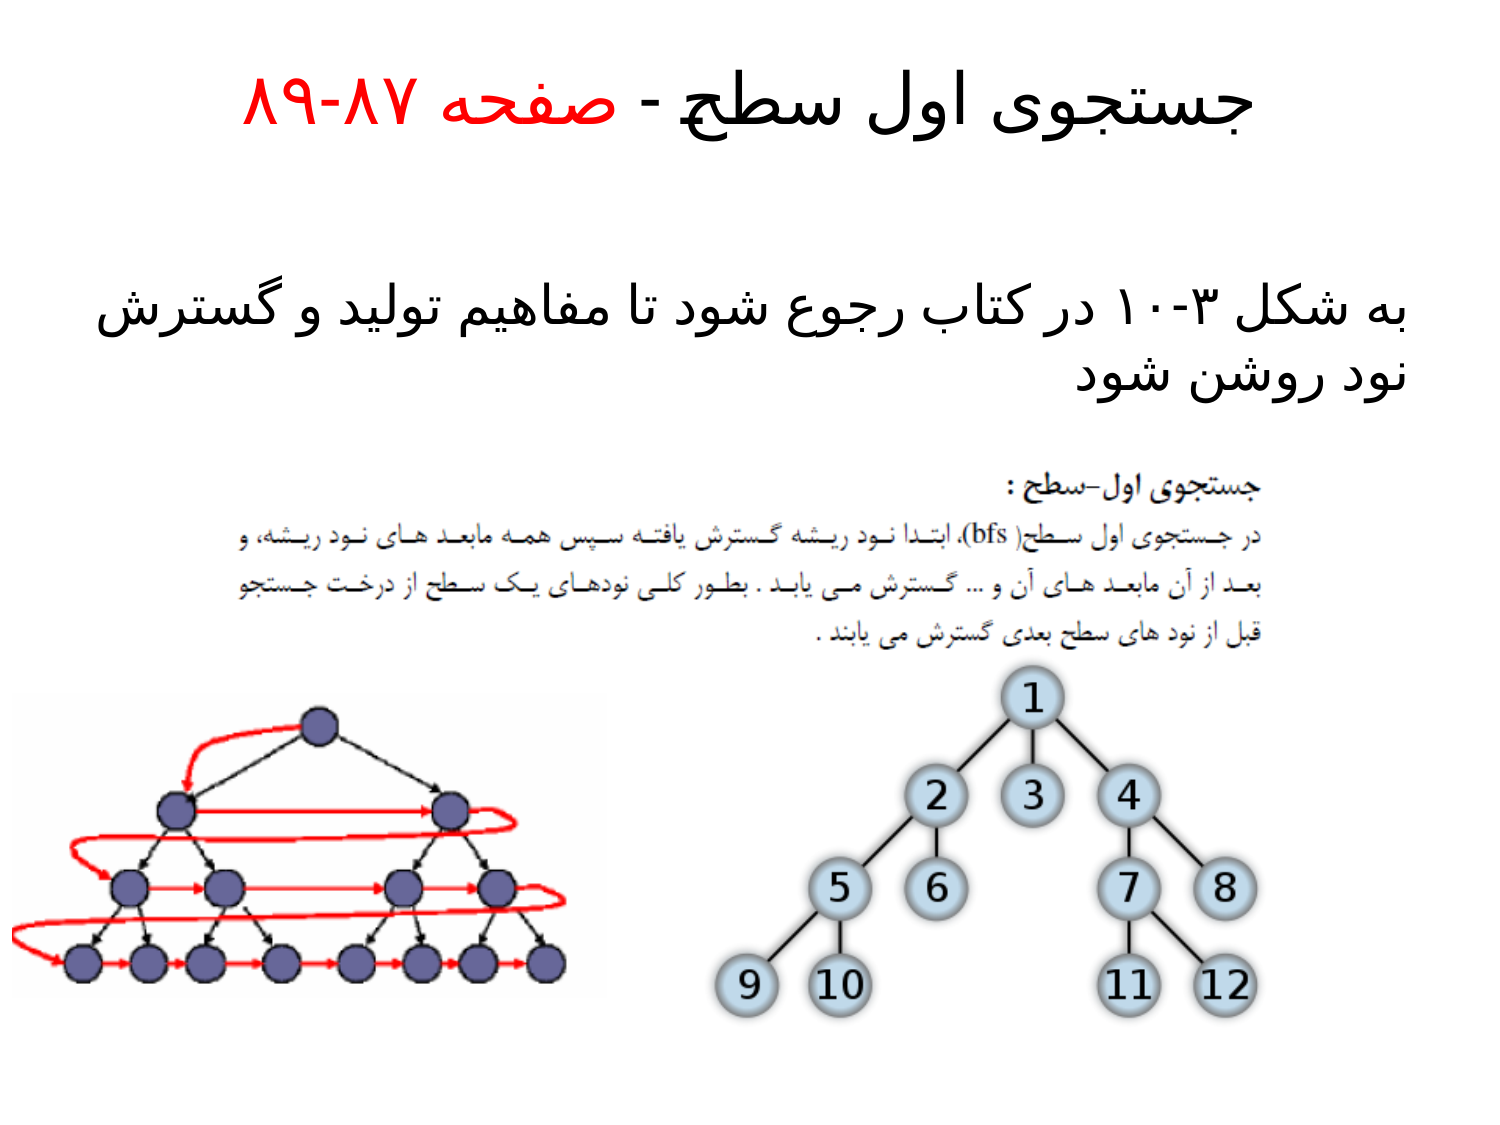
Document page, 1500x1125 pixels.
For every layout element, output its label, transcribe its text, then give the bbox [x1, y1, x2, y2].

title جستجوی اول سطح - صفحه ۸۷-۸۹ [75, 45, 1425, 233]
picture [12, 684, 607, 998]
list به شکل ۳-۱۰ در کتاب رجوع شود تا مفاهیم تولید و گسترش نود روشن شود [75, 262, 1425, 409]
picture [194, 449, 1306, 1037]
